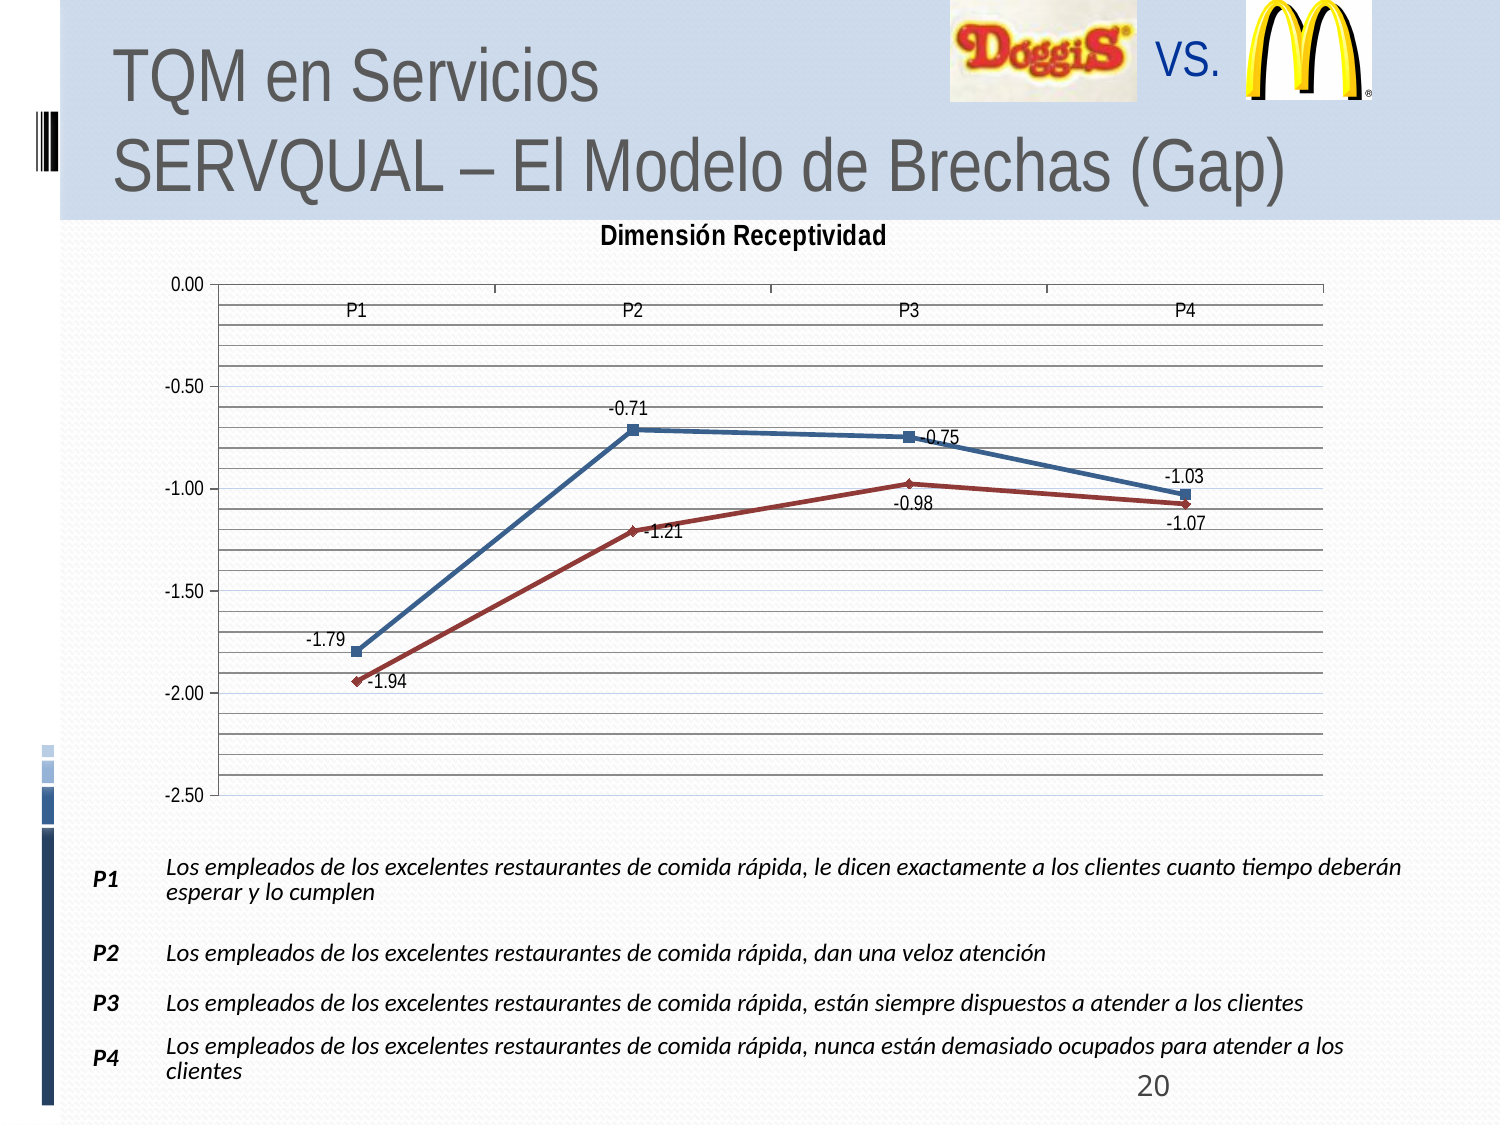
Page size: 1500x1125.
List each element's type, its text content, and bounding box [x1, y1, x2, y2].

text_box VS. [1143, 19, 1237, 94]
table_cell Los empleados de los excelentes restaurantes de comida rápida, dan una veloz atención [165, 930, 1406, 980]
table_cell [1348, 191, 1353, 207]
table_cell Los empleados de los excelentes restaurantes de comida rápida, nunca están demasiado ocupados para atender a los clientes [165, 1029, 1406, 1090]
table_cell P2 [47, 930, 165, 980]
text_box 40 [953, 102, 1133, 106]
table_cell Garantía [1239, 18, 1379, 112]
table_cell P4 [47, 1029, 165, 1090]
title TQM en Servicios SERVQUAL – El Modelo de Brechas (Gap) [111, 18, 1436, 207]
picture [1245, 0, 1373, 101]
picture [950, 0, 1137, 102]
text_box 40 [1248, 101, 1370, 105]
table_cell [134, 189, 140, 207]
table_cell Garantía [944, 18, 1142, 113]
table_header P1 [47, 832, 165, 930]
table_cell P3 [47, 980, 165, 1029]
slide_number 20 [1045, 1090, 1171, 1107]
table_header Los empleados de los excelentes restaurantes de comida rápida, le dicen exactamente a los clientes cuanto tiempo deberán esperar y lo cumplen [165, 832, 1406, 930]
chart [140, 187, 1348, 821]
table_cell Los empleados de los excelentes restaurantes de comida rápida, están siempre dispuestos a atender a los clientes [165, 980, 1406, 1029]
